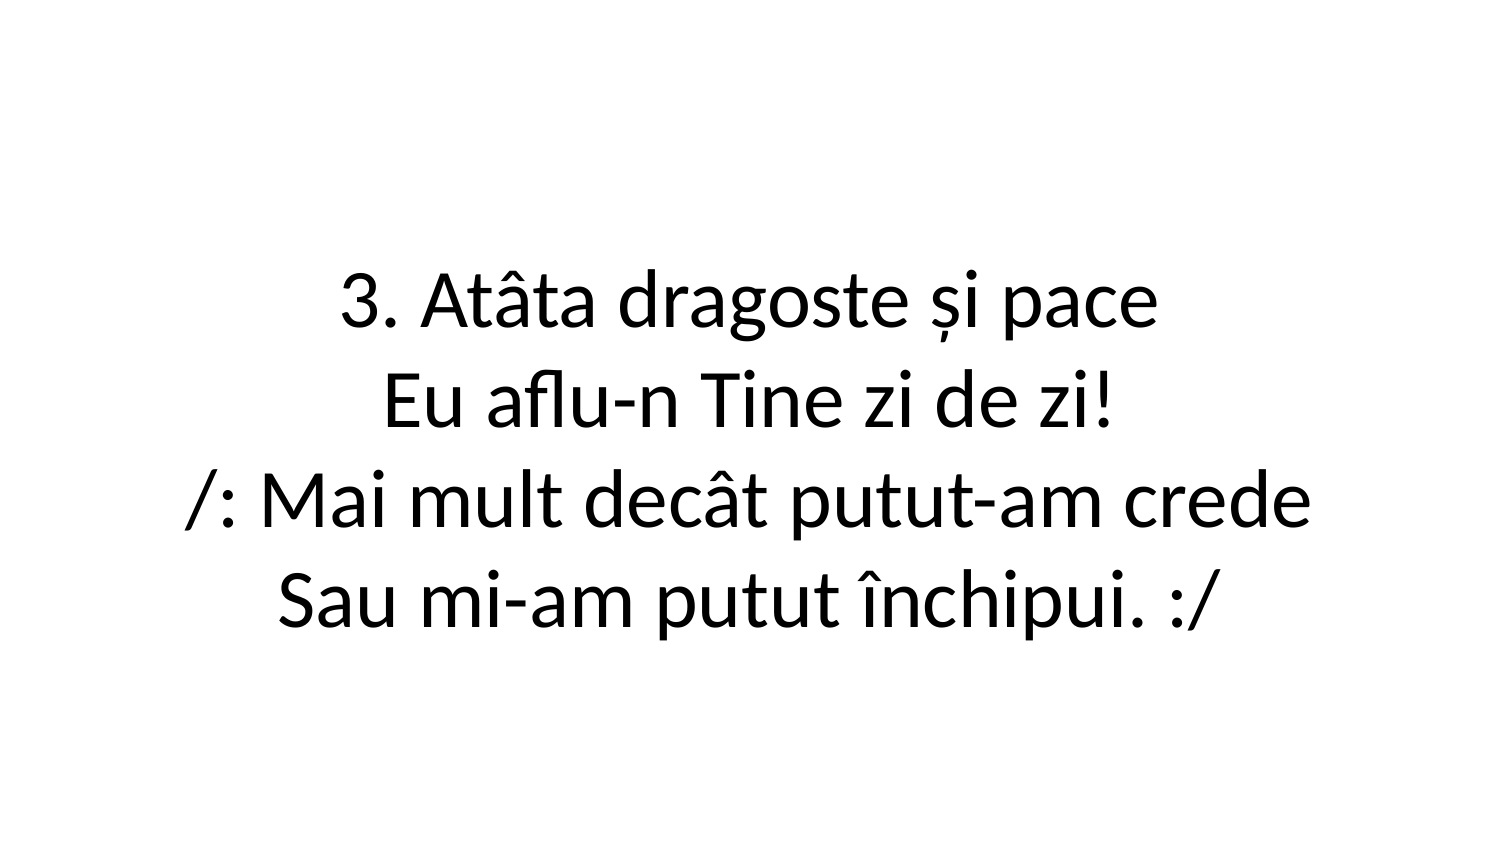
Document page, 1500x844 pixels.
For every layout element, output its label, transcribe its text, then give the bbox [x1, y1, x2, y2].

text_box 3. Atâta dragoste și pace Eu aflu-n Tine zi de zi! /: Mai mult decât putut-am crede Sau mi-am putut închipui. :/ [170, 192, 1330, 652]
